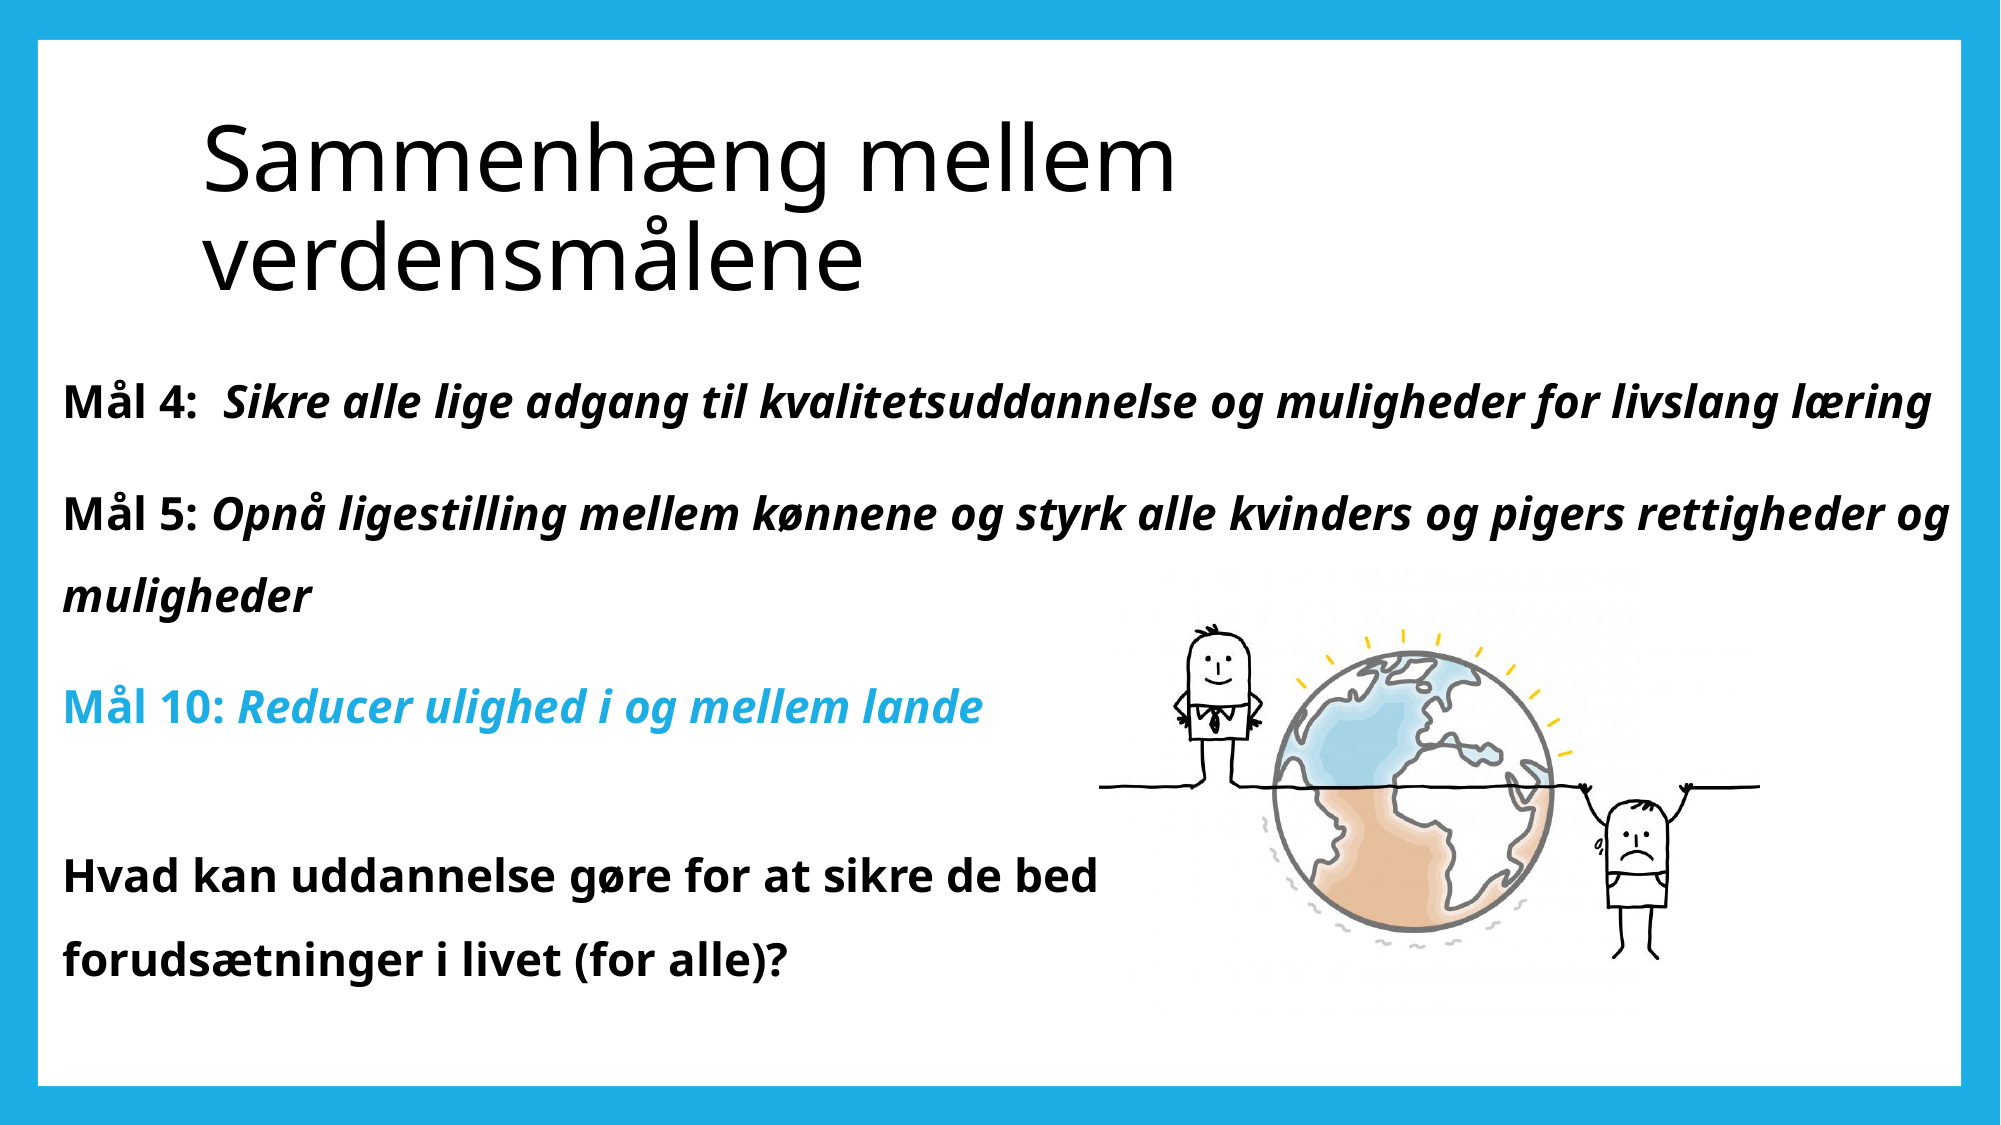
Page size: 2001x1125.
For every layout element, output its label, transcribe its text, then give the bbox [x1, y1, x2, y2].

list Mål 4: Sikre alle lige adgang til kvalitetsuddannelse og muligheder for livslang læring Mål 5: Opnå ligestilling mellem kønnene og styrk alle kvinders og pigers rettigheder og muligheder Mål 10: Reducer ulighed i og mellem lande Hvad kan uddannelse gøre for at sikre de bedste forudsætninger i livet (for alle)? [40, 337, 1985, 1000]
title Sammenhæng mellem verdensmålene [187, 99, 1808, 323]
picture [1099, 567, 1761, 1016]
